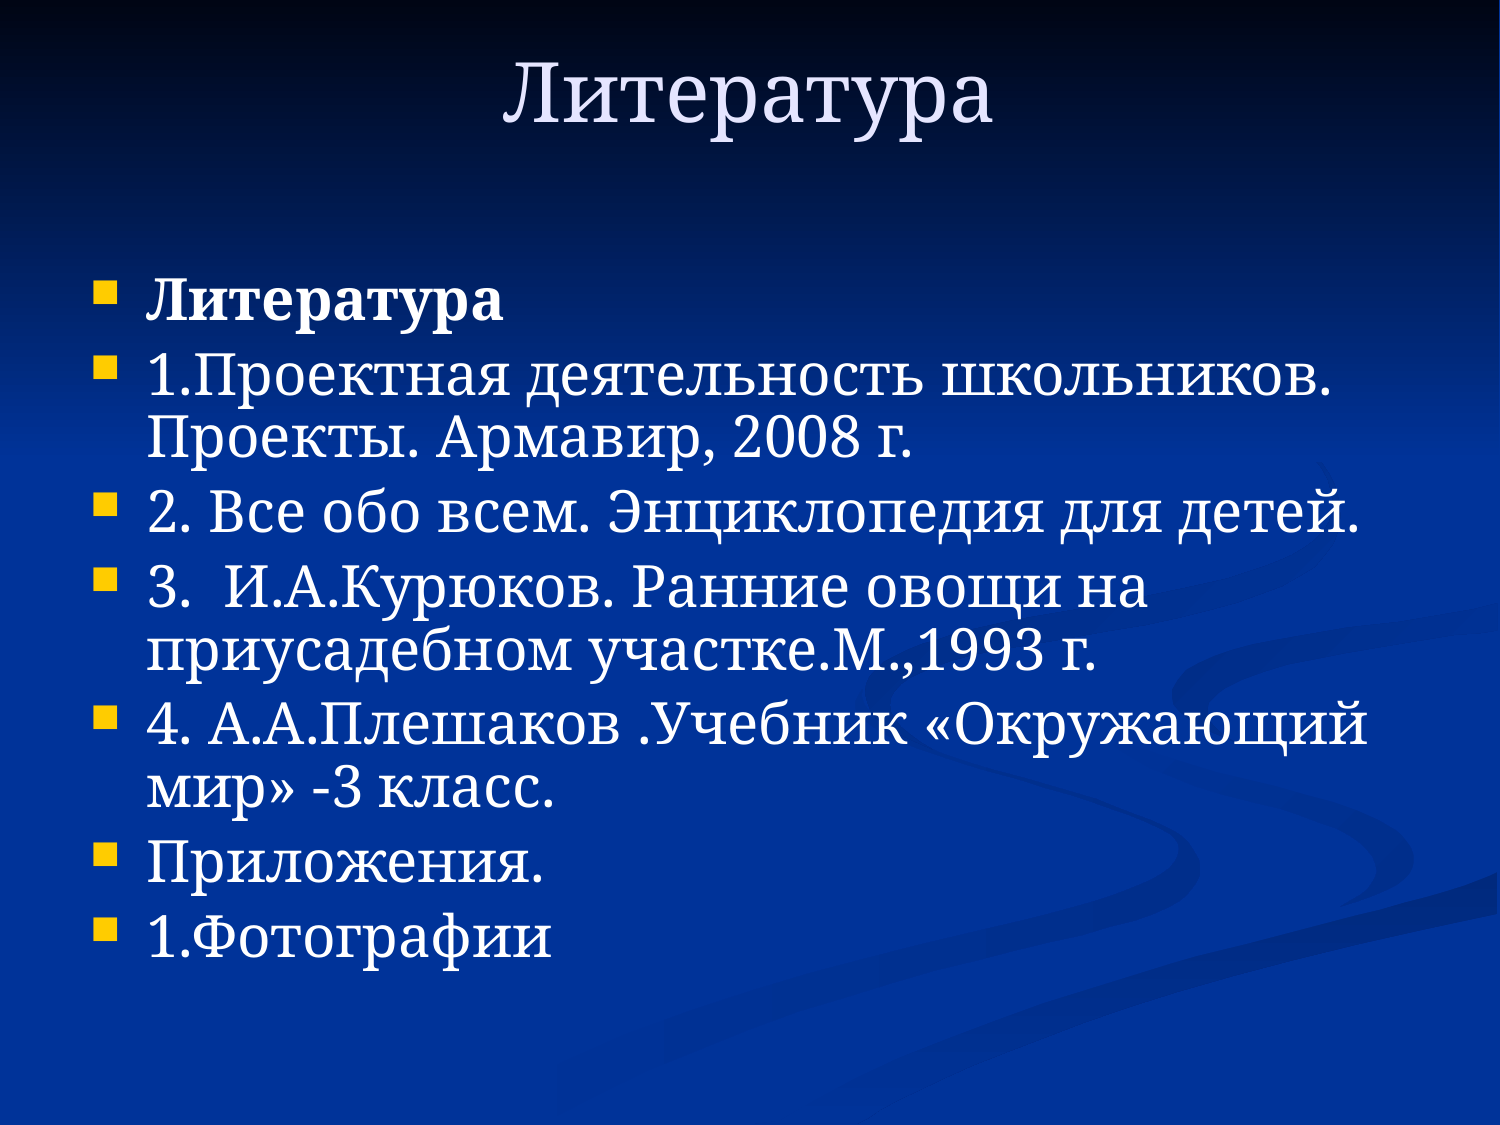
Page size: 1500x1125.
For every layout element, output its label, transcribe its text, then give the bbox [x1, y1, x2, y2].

list Литература 1.Проектная деятельность школьников. Проекты. Армавир, 2008 г. 2. Все обо всем. Энциклопедия для детей. 3. И.А.Курюков. Ранние овощи на приусадебном участке.М.,1993 г. 4. А.А.Плешаков .Учебник «Окружающий мир» -3 класс. Приложения. 1.Фотографии [74, 262, 1426, 1006]
title Литература [74, 44, 1426, 233]
